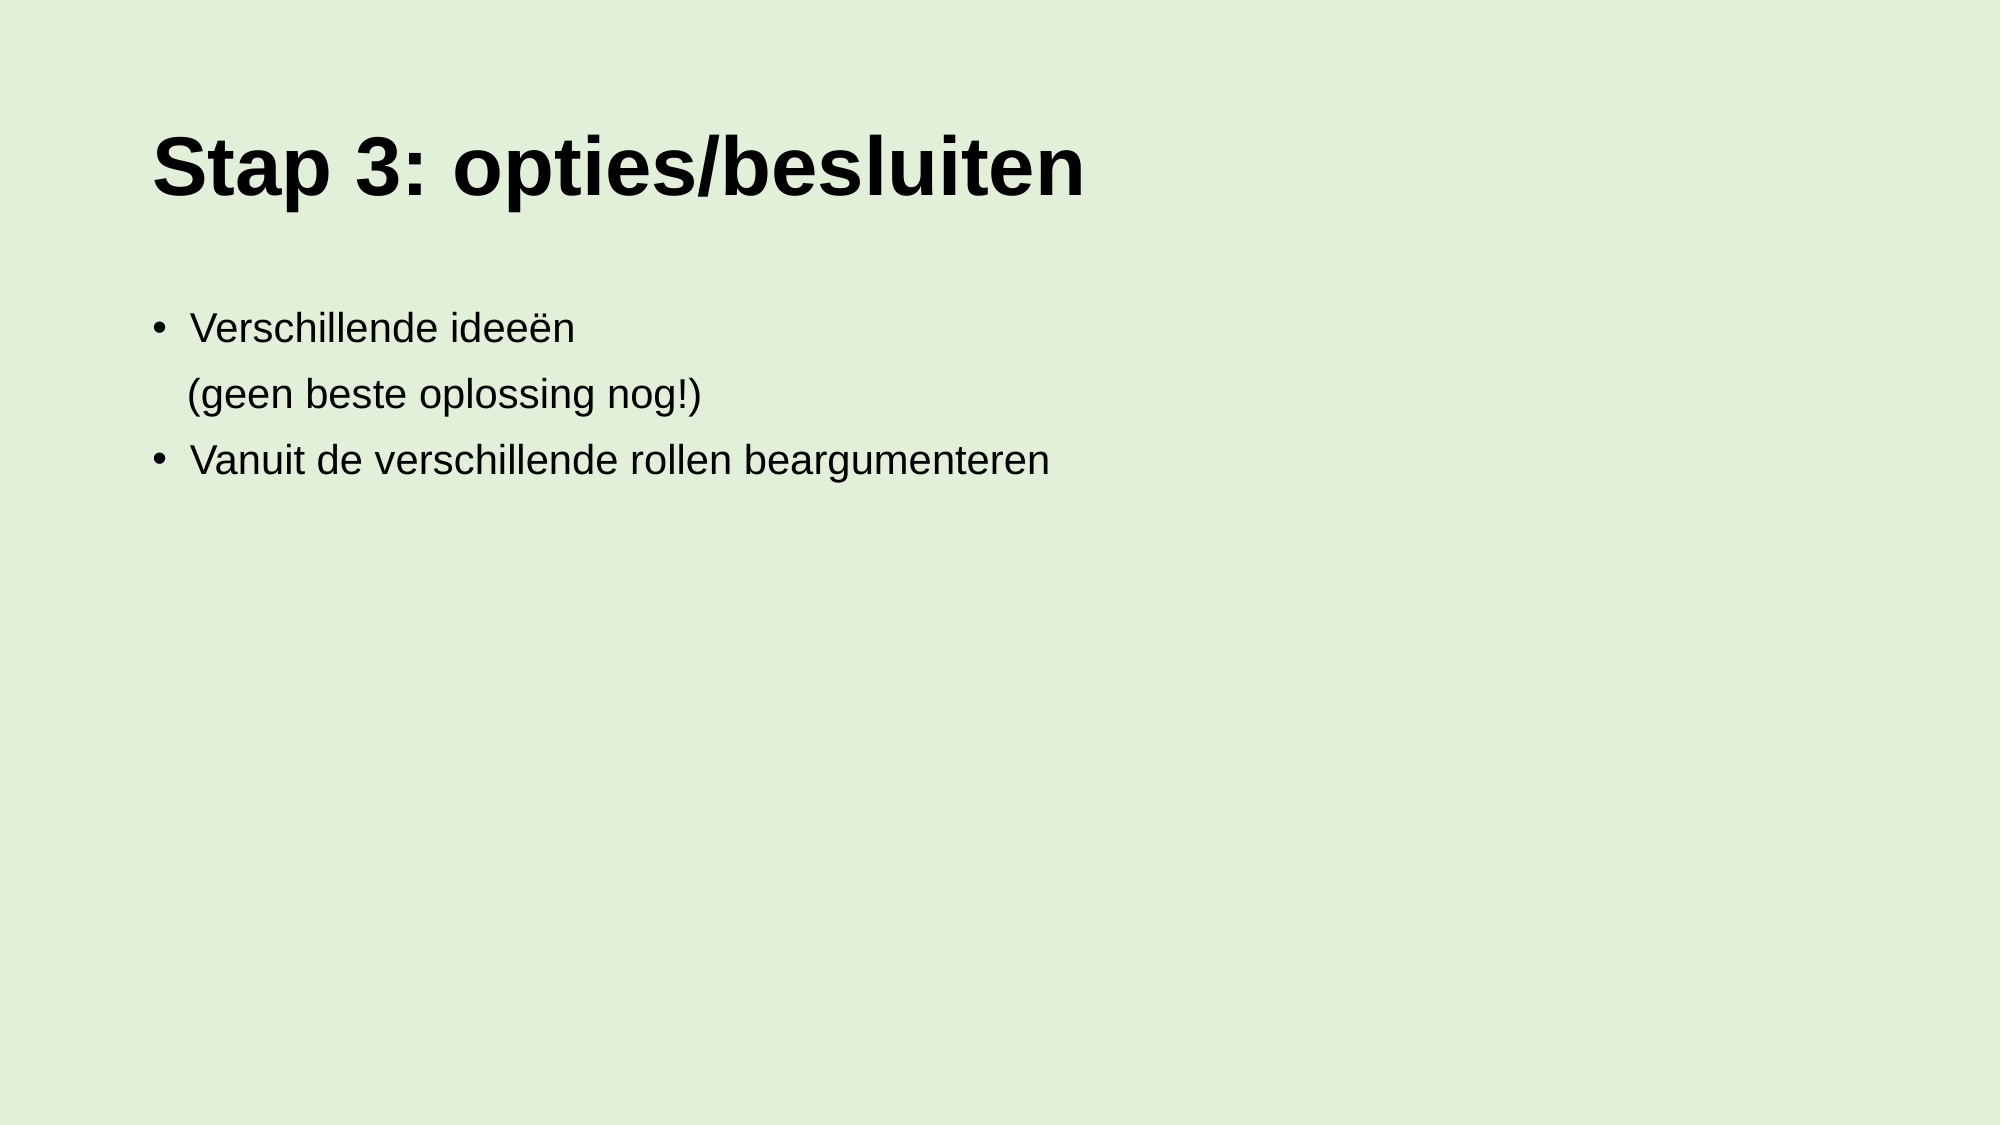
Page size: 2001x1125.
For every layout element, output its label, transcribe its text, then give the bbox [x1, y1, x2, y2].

title Stap 3: opties/besluiten [137, 59, 1863, 278]
list Verschillende ideeën (geen beste oplossing nog!) Vanuit de verschillende rollen beargumenteren [137, 299, 1863, 1014]
